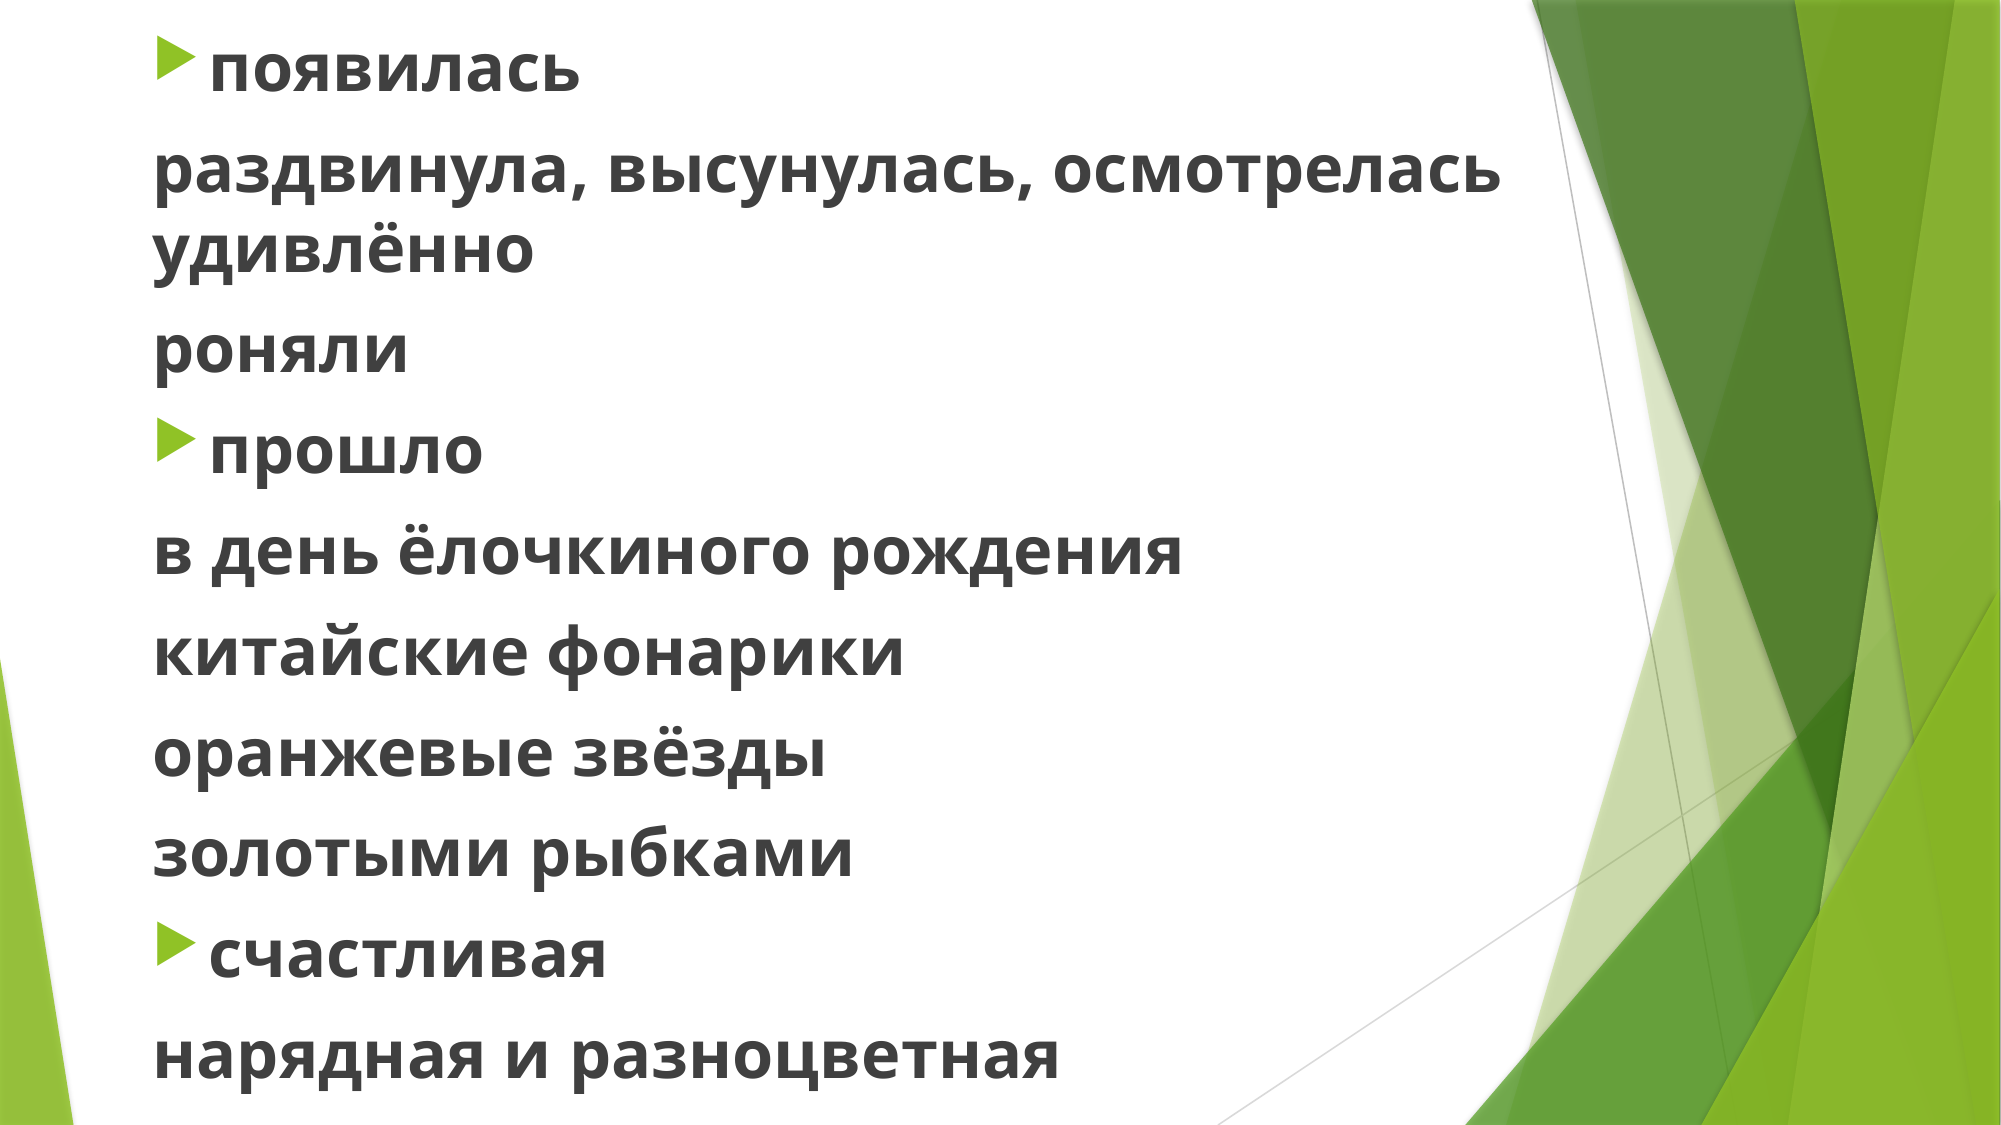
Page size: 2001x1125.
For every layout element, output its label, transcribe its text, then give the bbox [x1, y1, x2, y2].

list появилась раздвинула, высунулась, осмотрелась удивлённо роняли прошло в день ёлочкиного рождения китайские фонарики оранжевые звёзды золотыми рыбками счастливая нарядная и разноцветная раскинула, на ладошках [137, 17, 1863, 1014]
